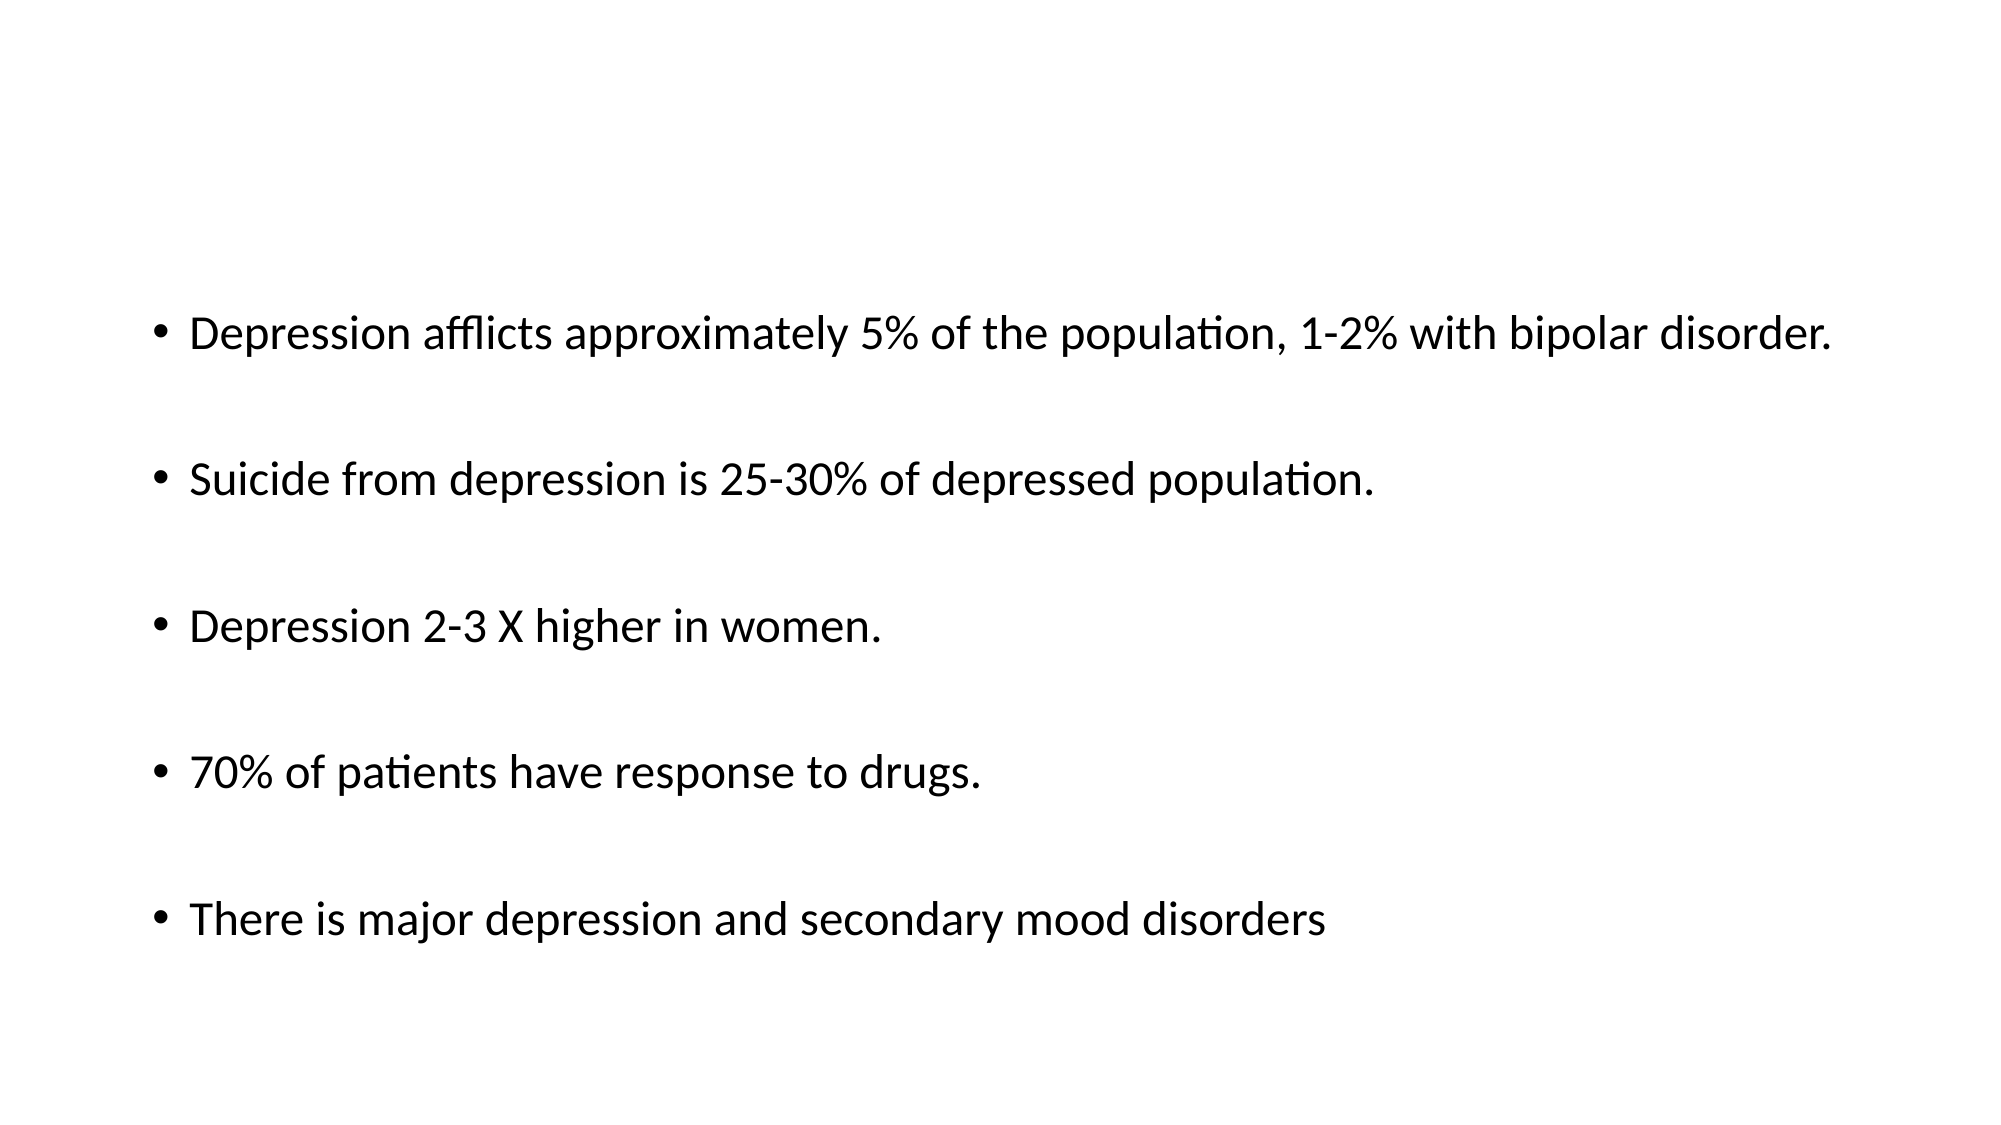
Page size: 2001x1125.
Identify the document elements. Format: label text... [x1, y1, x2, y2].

list Depression afflicts approximately 5% of the population, 1-2% with bipolar disorder. Suicide from depression is 25-30% of depressed population. Depression 2-3 X higher in women. 70% of patients have response to drugs. There is major depression and secondary mood disorders [137, 299, 1863, 1014]
